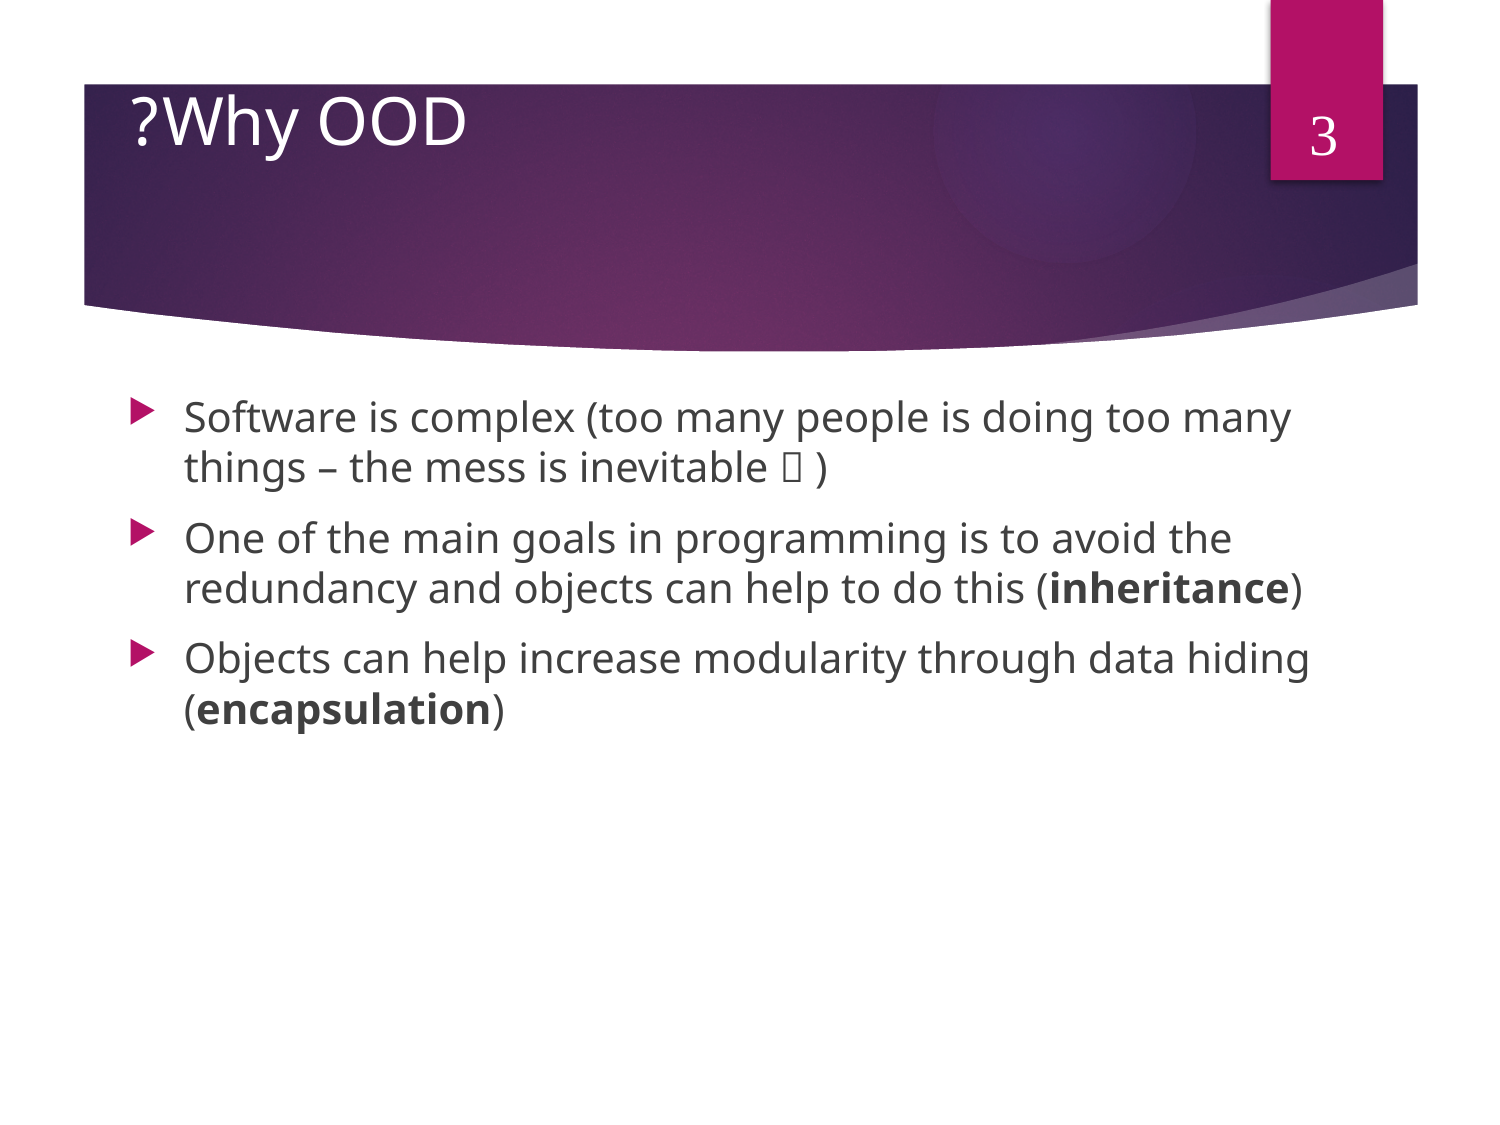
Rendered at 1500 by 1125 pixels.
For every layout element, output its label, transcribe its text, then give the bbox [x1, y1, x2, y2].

slide_number 3 [1259, 48, 1390, 175]
title Why OOD? [112, 24, 1388, 213]
list Software is complex (too many people is doing too many things – the mess is inevitable  ) One of the main goals in programming is to avoid the redundancy and objects can help to do this (inheritance) Objects can help increase modularity through data hiding (encapsulation) [112, 383, 1388, 1121]
